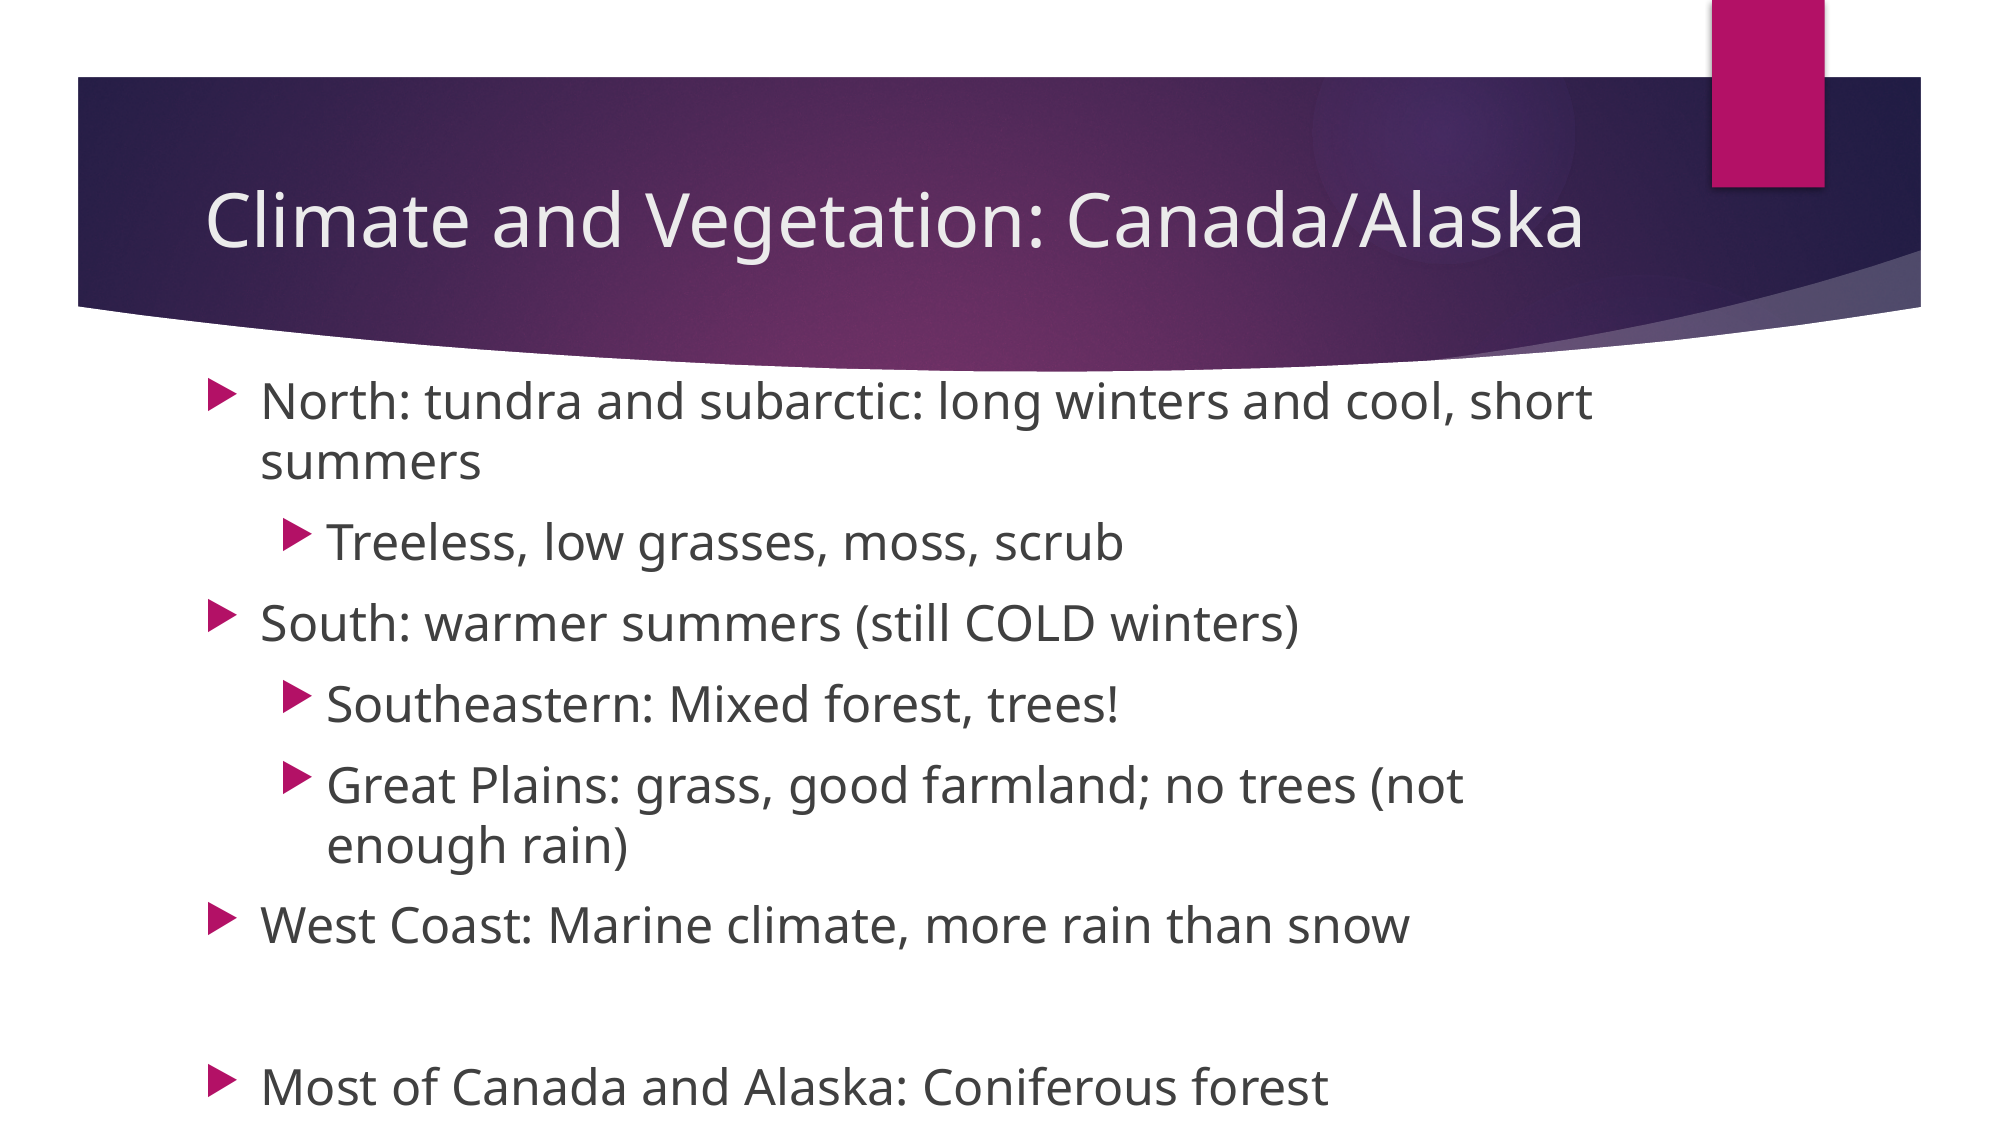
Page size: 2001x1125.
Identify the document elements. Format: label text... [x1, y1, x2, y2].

title Climate and Vegetation: Canada/Alaska [189, 159, 1787, 276]
list North: tundra and subarctic: long winters and cool, short summers Treeless, low grasses, moss, scrub South: warmer summers (still COLD winters) Southeastern: Mixed forest, trees! Great Plains: grass, good farmland; no trees (not enough rain) West Coast: Marine climate, more rain than snow Most of Canada and Alaska: Coniferous forest [189, 362, 1638, 1080]
